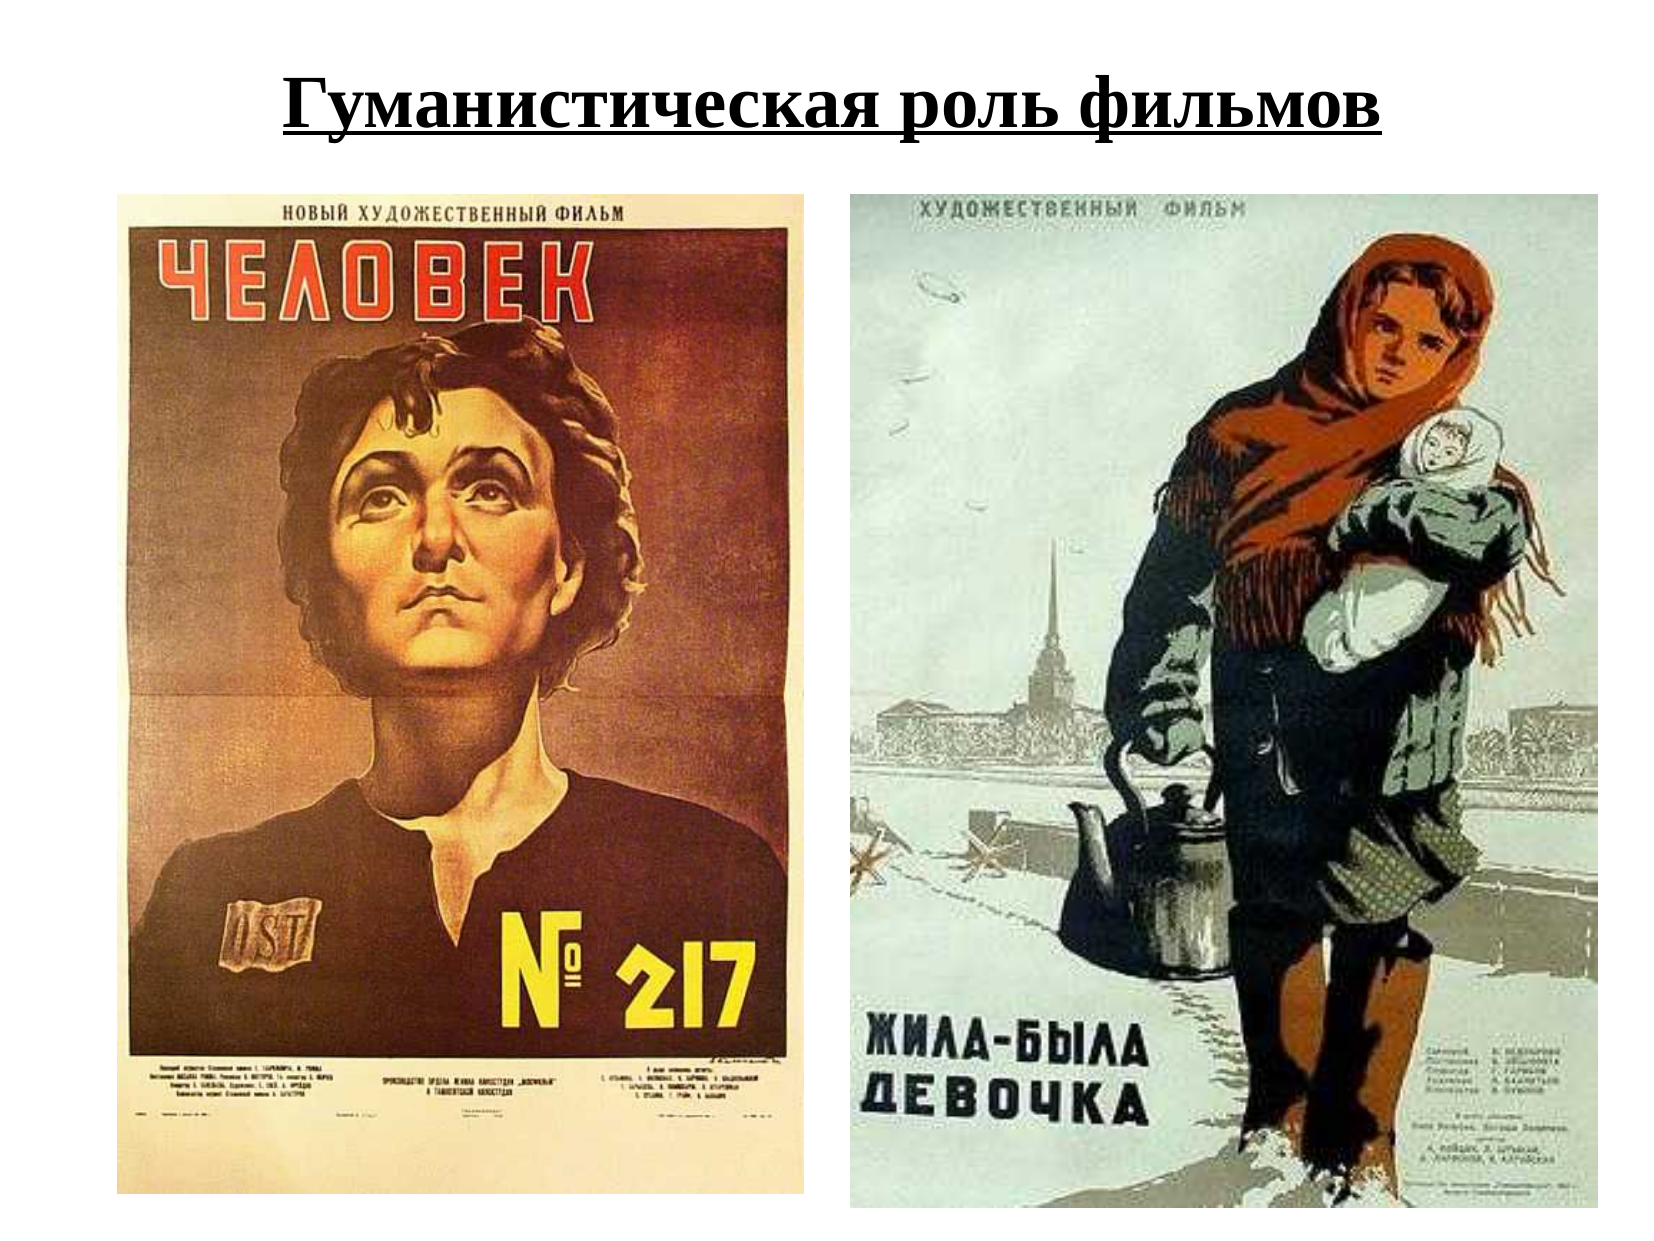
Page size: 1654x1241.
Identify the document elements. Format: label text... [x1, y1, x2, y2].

picture [117, 194, 804, 1194]
picture [850, 194, 1599, 1208]
text_box Гуманистическая роль фильмов [11, 41, 1654, 154]
